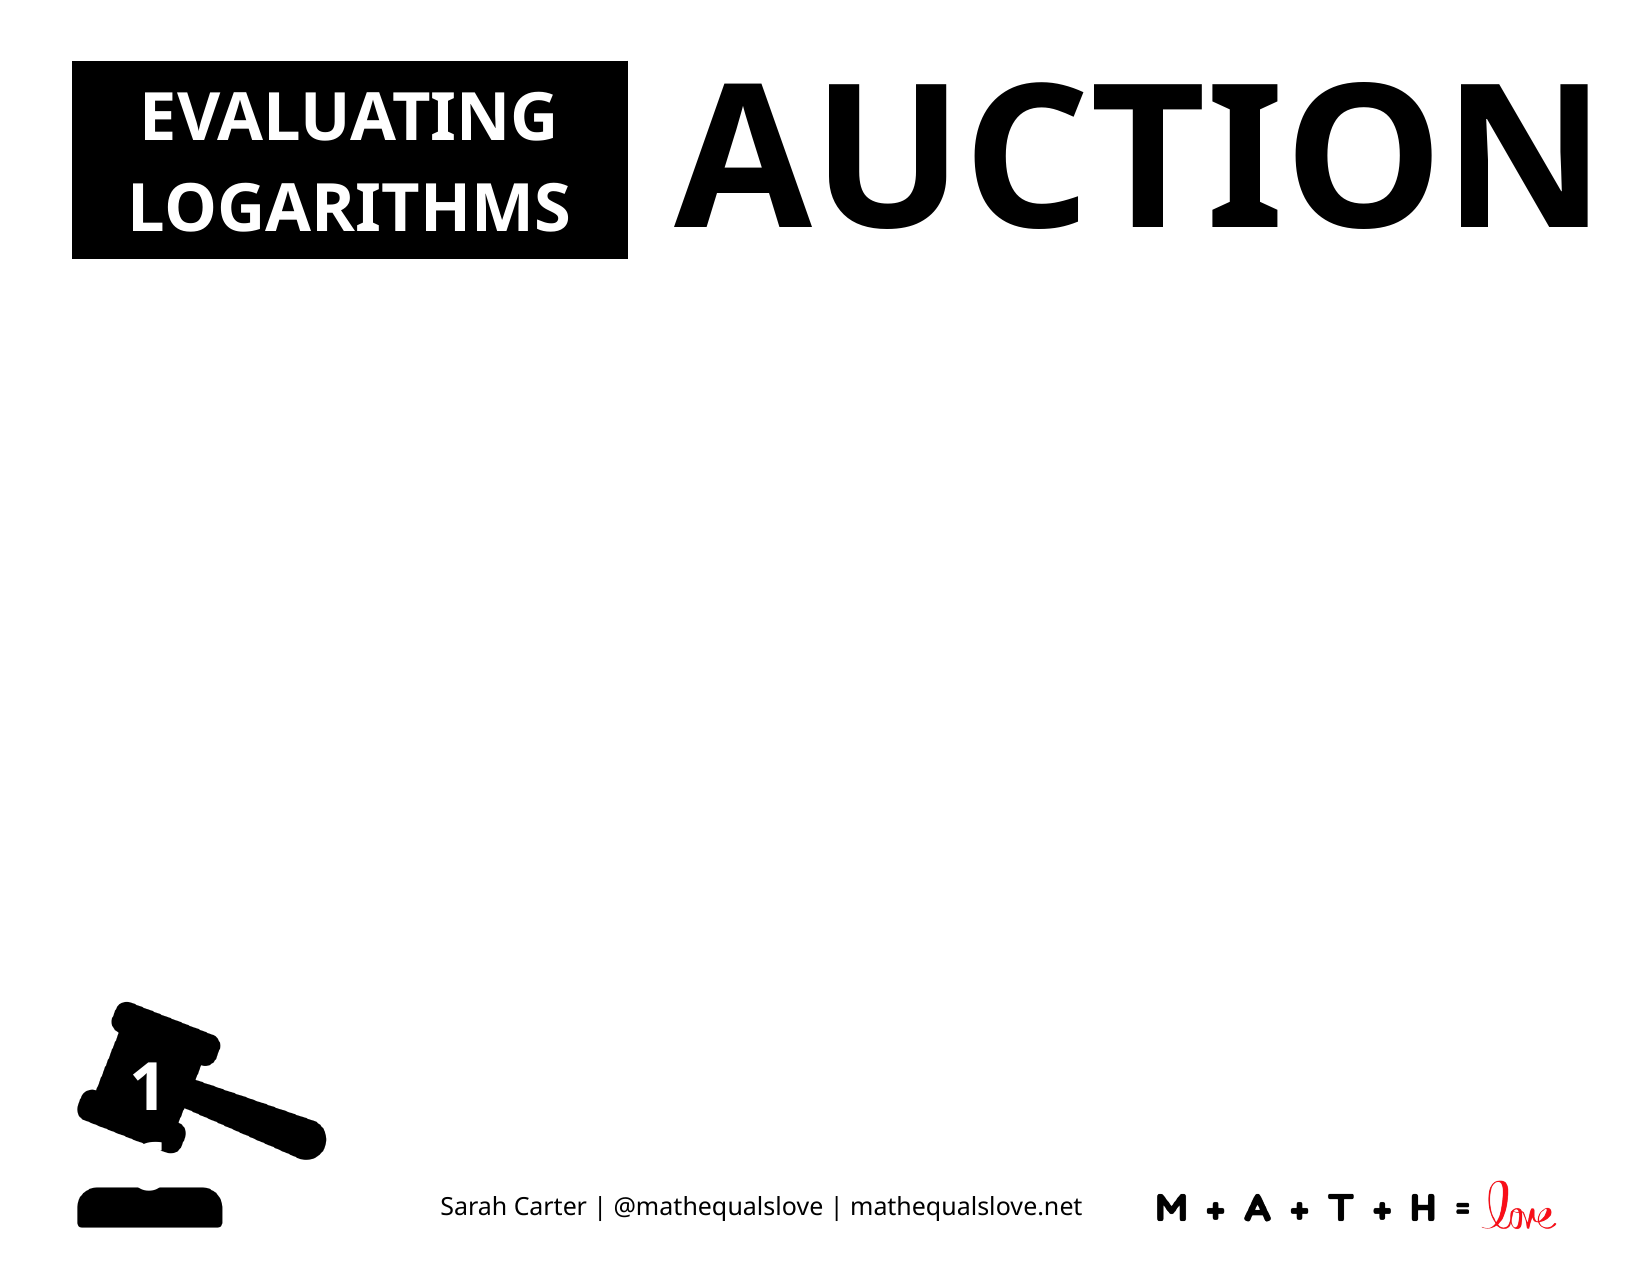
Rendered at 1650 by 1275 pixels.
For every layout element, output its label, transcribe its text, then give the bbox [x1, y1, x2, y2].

picture [1147, 1177, 1563, 1236]
table_header EVALUATING LOGARITHMS [72, 62, 626, 257]
text_box AUCTION [659, 20, 1636, 275]
picture [72, 998, 330, 1231]
text_box Sarah Carter | @mathequalslove | mathequalslove.net [330, 1183, 1147, 1228]
